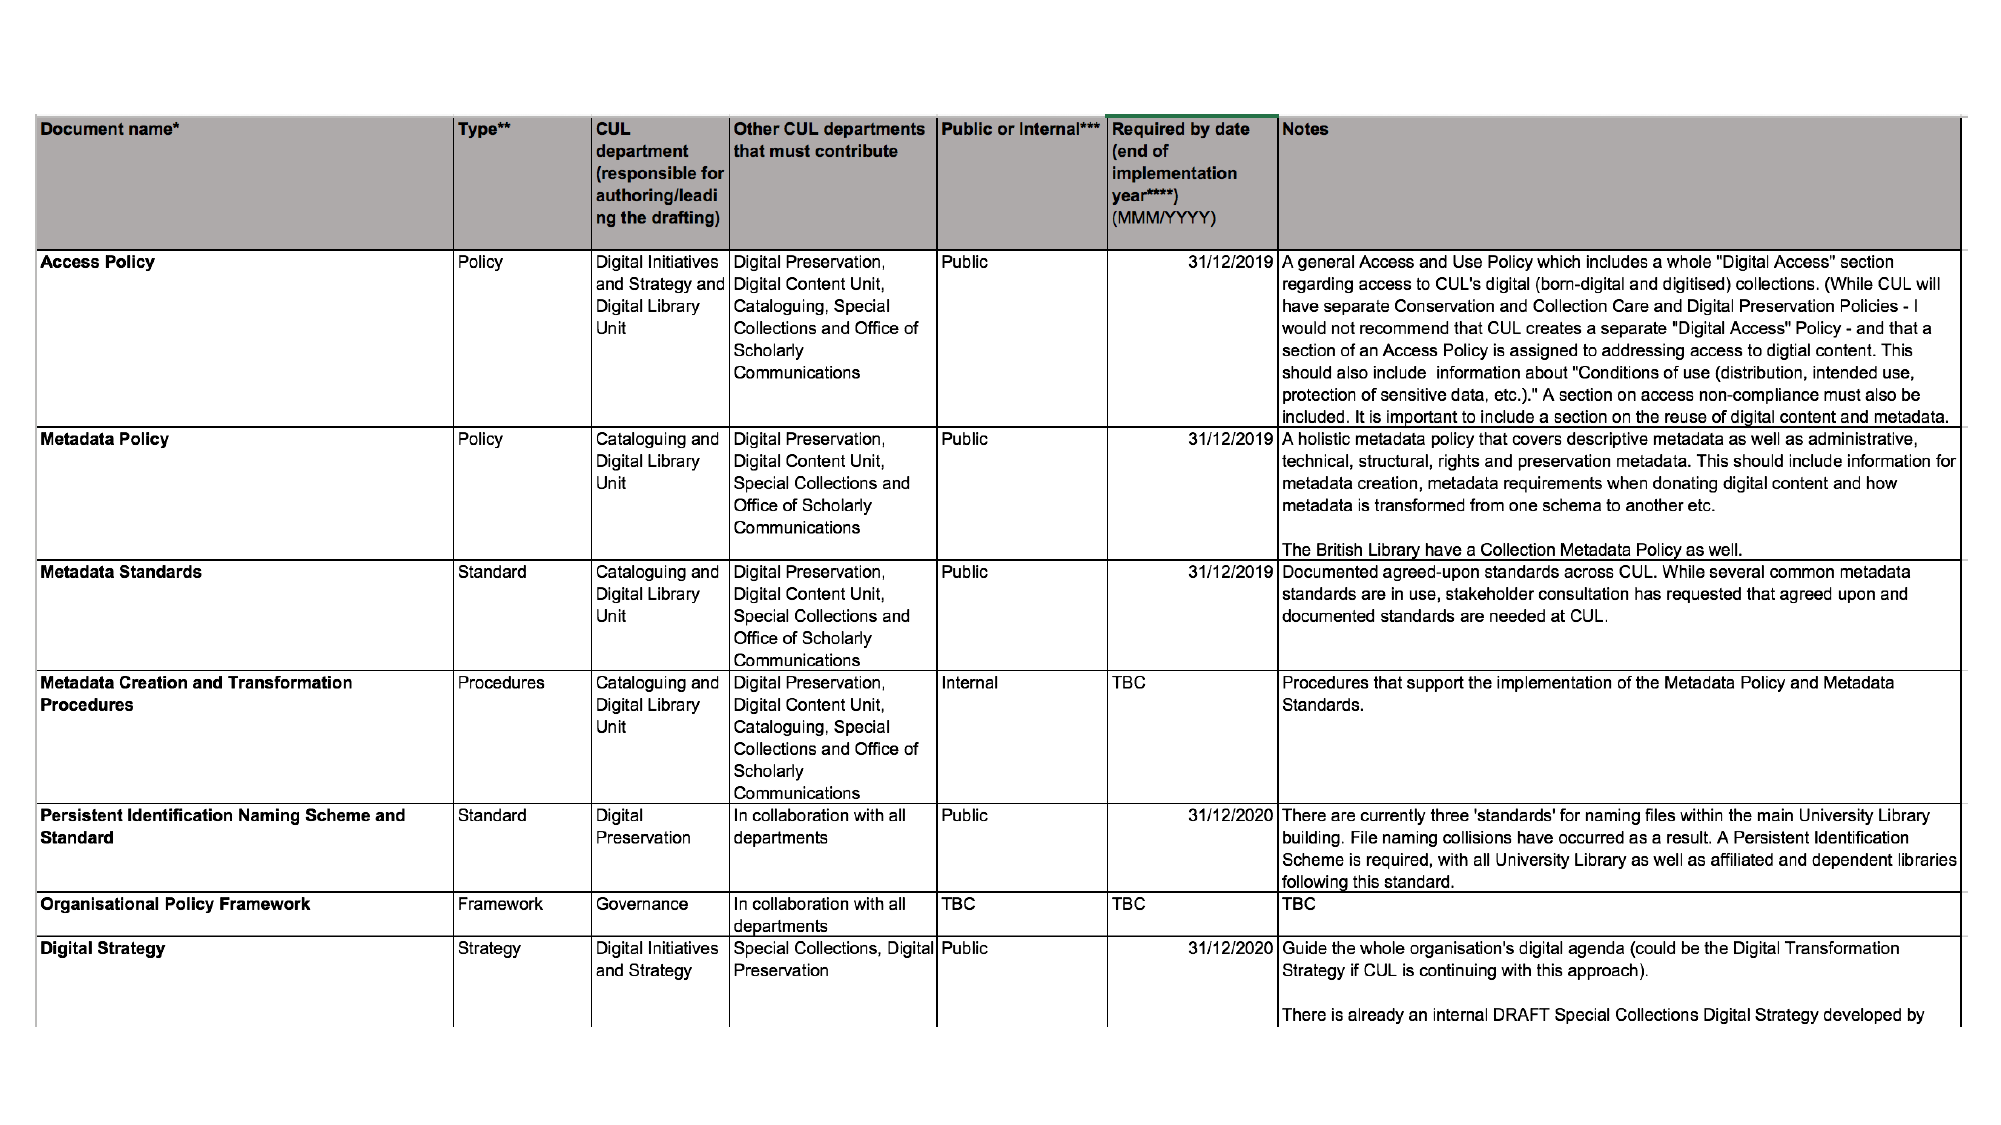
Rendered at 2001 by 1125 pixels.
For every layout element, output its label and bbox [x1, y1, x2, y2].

picture [35, 114, 1968, 1028]
